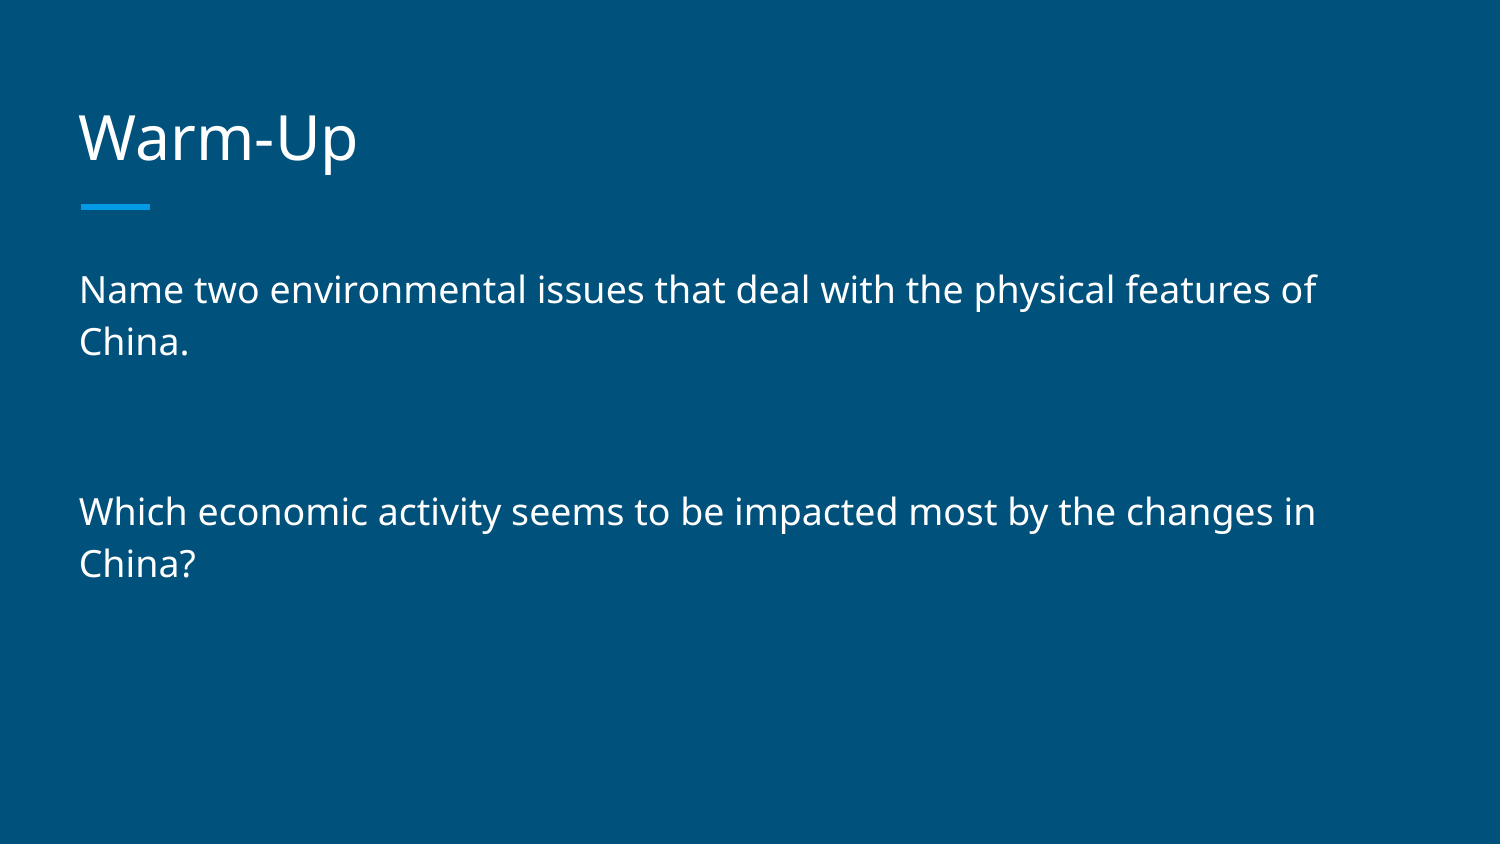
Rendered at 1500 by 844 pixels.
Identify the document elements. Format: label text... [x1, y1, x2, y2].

list Name two environmental issues that deal with the physical features of China. Which economic activity seems to be impacted most by the changes in China? [63, 244, 1437, 750]
title Warm-Up [63, 75, 1437, 188]
